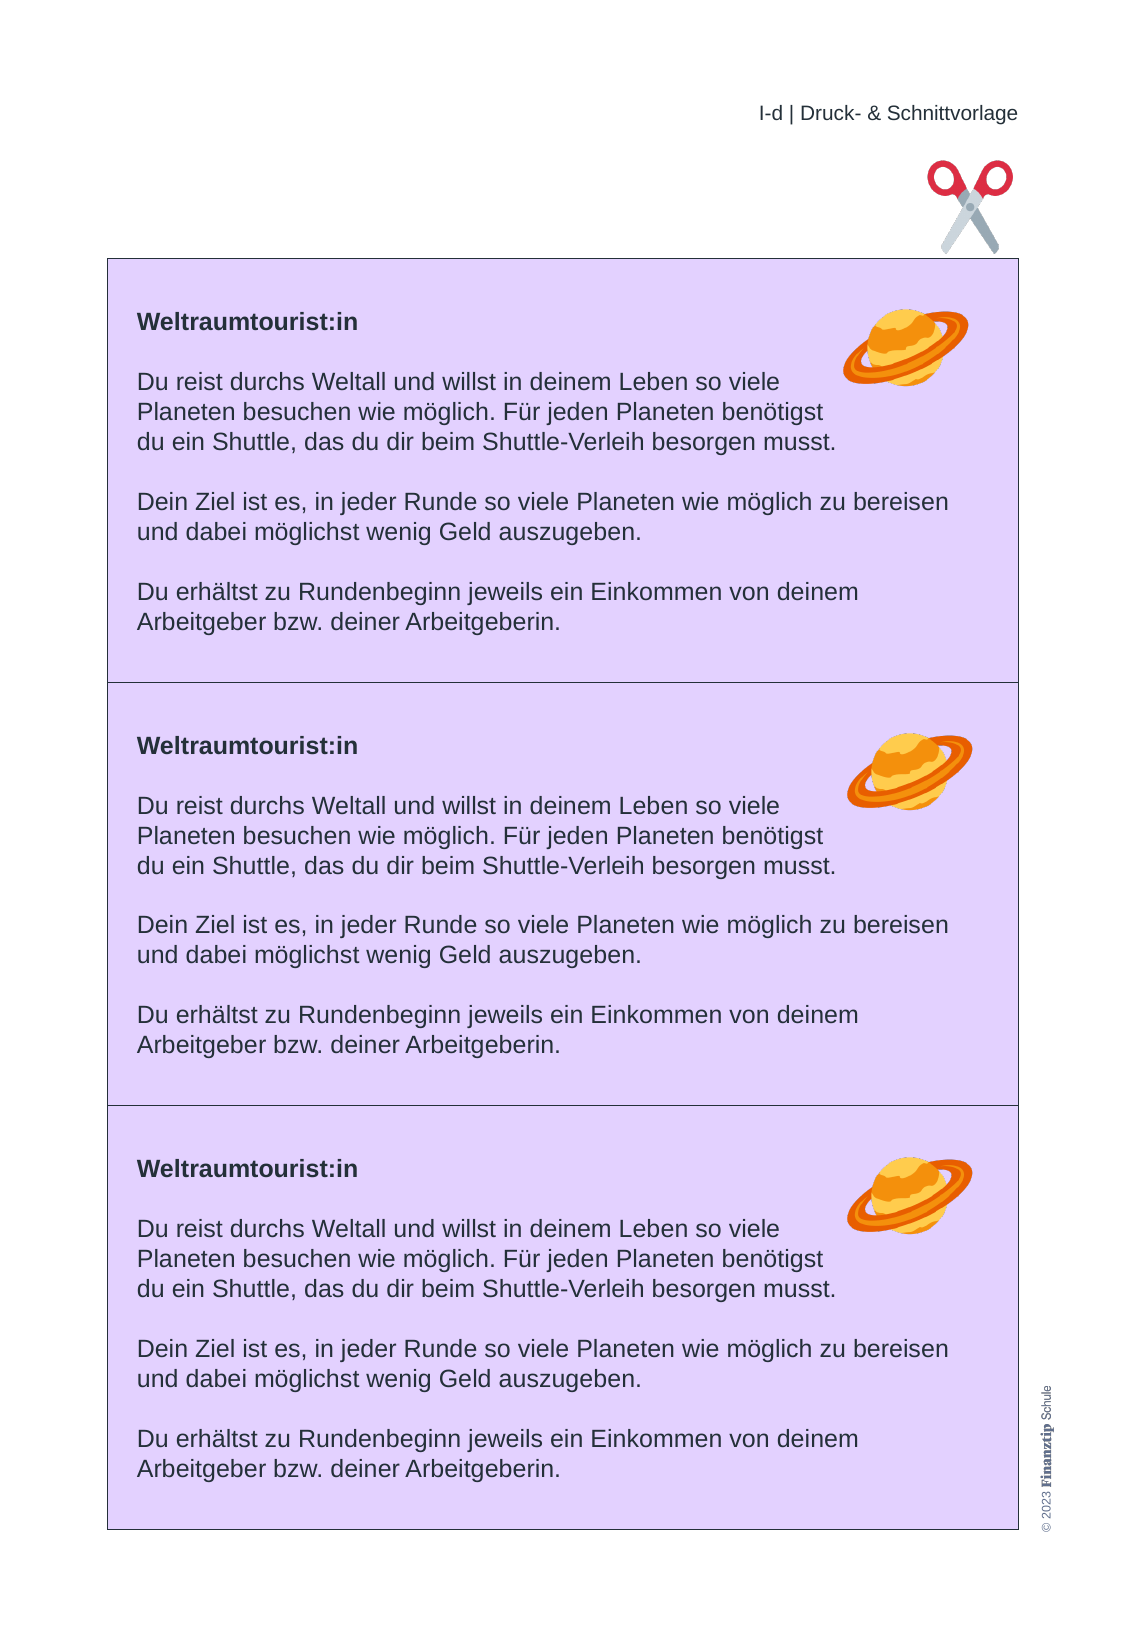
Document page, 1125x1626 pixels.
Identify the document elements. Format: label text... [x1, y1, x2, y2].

text_box Weltraumtourist:in Du reist durchs Weltall und willst in deinem Leben so viele Planeten besuchen wie möglich. Für jeden Planeten benötigst du ein Shuttle, das du dir beim Shuttle-Verleih besorgen musst. Dein Ziel ist es, in jeder Runde so viele Planeten wie möglich zu bereisen und dabei möglichst wenig Geld auszugeben. Du erhältst zu Rundenbeginn jeweils ein Einkommen von deinem Arbeitgeber bzw. deiner Arbeitgeberin. [106, 681, 1019, 1105]
picture [845, 707, 974, 836]
picture [1039, 1386, 1054, 1487]
picture [845, 1131, 974, 1260]
text_box Weltraumtourist:in Du reist durchs Weltall und willst in deinem Leben so viele Planeten besuchen wie möglich. Für jeden Planeten benötigst du ein Shuttle, das du dir beim Shuttle-Verleih besorgen musst. Dein Ziel ist es, in jeder Runde so viele Planeten wie möglich zu bereisen und dabei möglichst wenig Geld auszugeben. Du erhältst zu Rundenbeginn jeweils ein Einkommen von deinem Arbeitgeber bzw. deiner Arbeitgeberin. [106, 257, 1019, 681]
picture [921, 160, 1018, 257]
text_box Weltraumtourist:in Du reist durchs Weltall und willst in deinem Leben so viele Planeten besuchen wie möglich. Für jeden Planeten benötigst du ein Shuttle, das du dir beim Shuttle-Verleih besorgen musst. Dein Ziel ist es, in jeder Runde so viele Planeten wie möglich zu bereisen und dabei möglichst wenig Geld auszugeben. Du erhältst zu Rundenbeginn jeweils ein Einkommen von deinem Arbeitgeber bzw. deiner Arbeitgeberin. [106, 1105, 1019, 1530]
picture [841, 283, 970, 412]
